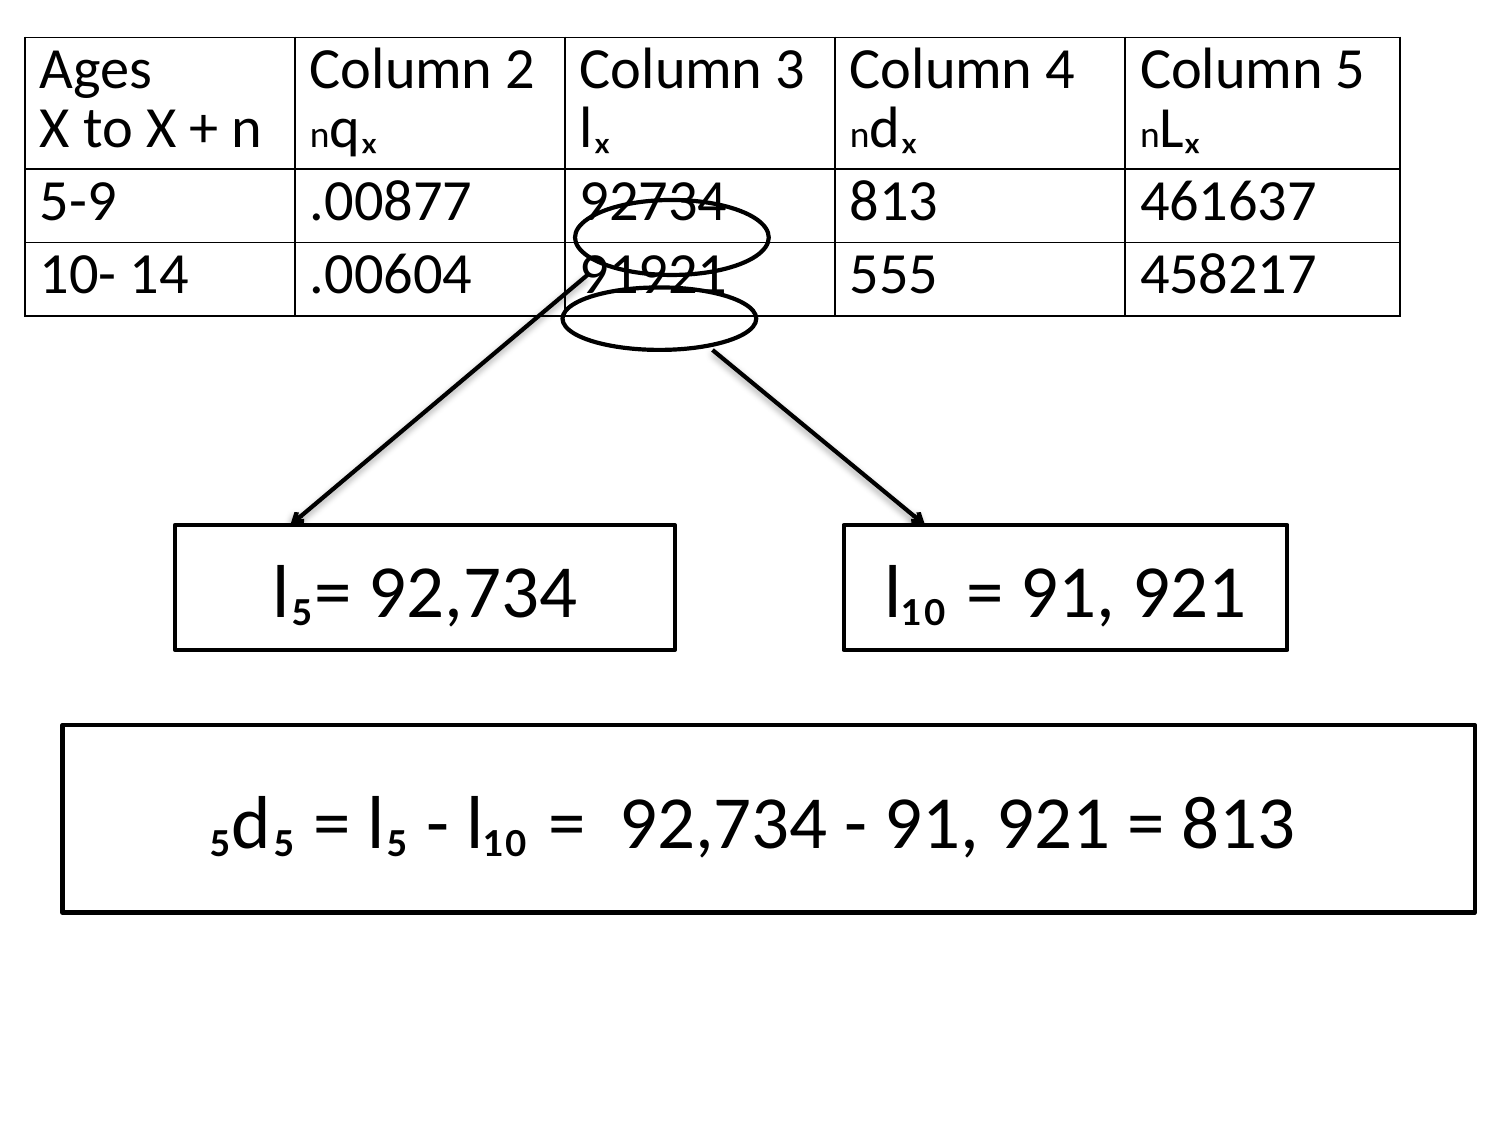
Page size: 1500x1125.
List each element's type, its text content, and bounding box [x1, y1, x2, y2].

text_box ₅d₅ = l₅ - l₁₀ = 92,734 - 91, 921 = 813 [60, 723, 1477, 915]
text_box [591, 317, 759, 352]
table_header Column 4 ndₓ [836, 38, 1124, 168]
table_header Ages X to X + n [26, 38, 294, 168]
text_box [290, 274, 588, 526]
table_cell 10- 14 [26, 243, 294, 315]
table_cell 458217 [1126, 243, 1399, 315]
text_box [712, 349, 926, 526]
table_cell 555 [836, 243, 1124, 315]
table_cell 5-9 [26, 170, 294, 242]
text_box l₅= 92,734 [173, 523, 677, 652]
table_header Column 3 lₓ [566, 38, 834, 168]
table_header Column 5 nLₓ [1126, 38, 1399, 168]
table_cell 91921 [566, 243, 834, 315]
table_cell 813 [836, 170, 1124, 242]
table_cell .00877 [296, 170, 564, 242]
text_box l₁₀ = 91, 921 [842, 523, 1289, 652]
table_cell 92734 [566, 170, 834, 242]
table_cell .00604 [296, 243, 564, 273]
table_header Column 2 nqₓ [296, 38, 564, 168]
table_cell 461637 [1126, 170, 1399, 242]
